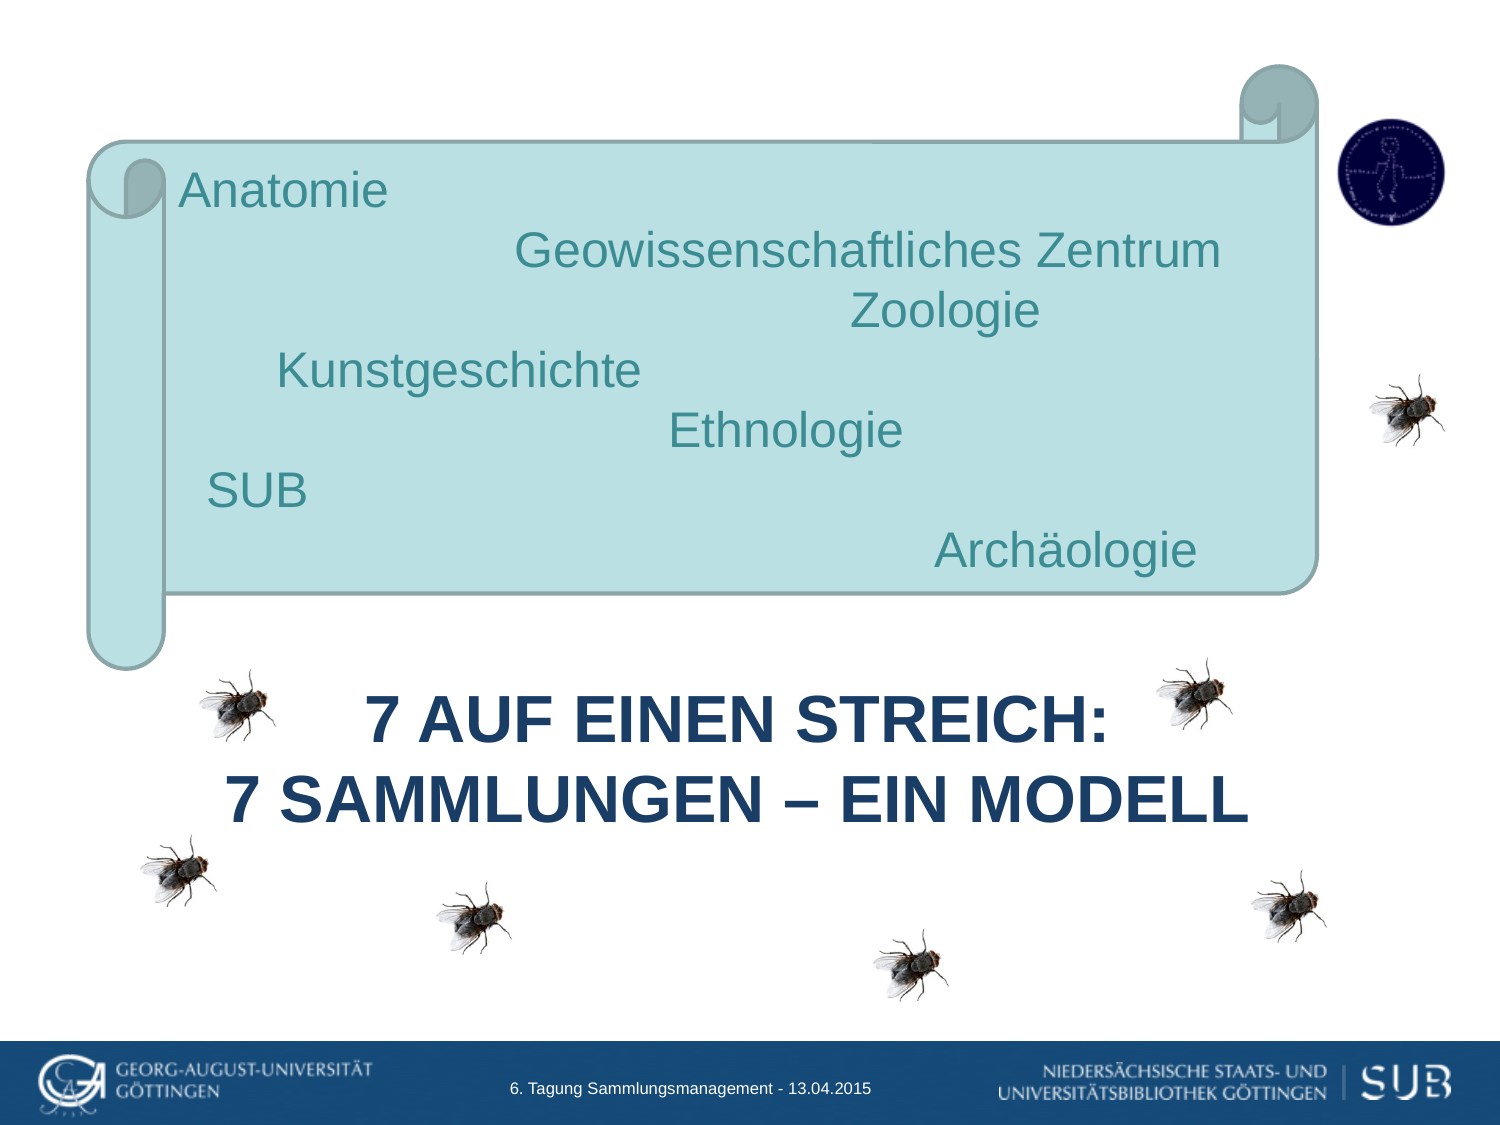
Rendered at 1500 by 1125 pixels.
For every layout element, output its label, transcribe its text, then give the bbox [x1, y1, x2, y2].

picture [1332, 113, 1451, 232]
picture [0, 1041, 1500, 1125]
title 7 auf einen Streich: 7 Sammlungen – ein Modell [100, 668, 1376, 893]
picture [135, 822, 221, 920]
picture [430, 869, 516, 967]
text_box Anatomie Geowissenschaftliches Zentrum Zoologie Kunstgeschichte Ethnologie SUB Archäologie [86, 64, 1320, 671]
picture [1151, 644, 1237, 743]
picture [1245, 857, 1331, 955]
picture [1363, 361, 1450, 459]
picture [867, 916, 953, 1014]
footer 6. Tagung Sammlungsmanagement - 13.04.2015 [395, 1050, 987, 1110]
picture [194, 656, 280, 754]
